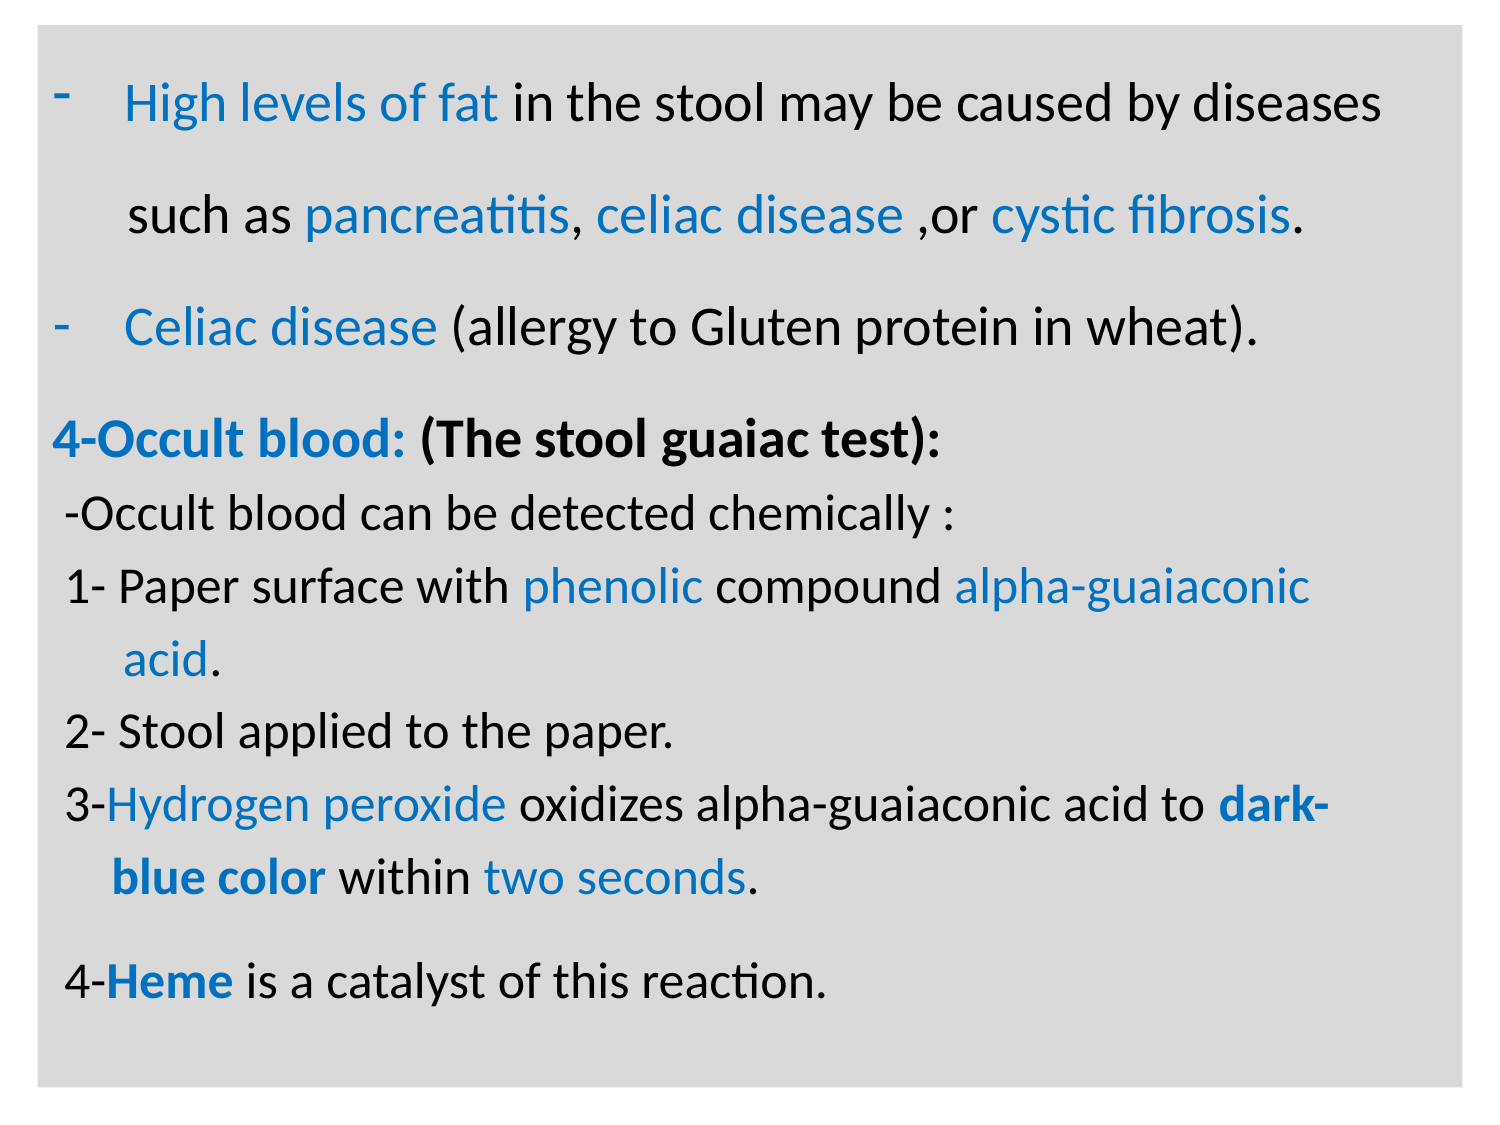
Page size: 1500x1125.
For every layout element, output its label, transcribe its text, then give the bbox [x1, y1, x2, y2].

subtitle High levels of fat in the stool may be caused by diseases such as pancreatitis, celiac disease ,or cystic fibrosis. Celiac disease (allergy to Gluten protein in wheat). 4-Occult blood: (The stool guaiac test): -Occult blood can be detected chemically : 1- Paper surface with phenolic compound alpha-guaiaconic acid. 2- Stool applied to the paper. 3-Hydrogen peroxide oxidizes alpha-guaiaconic acid to dark- blue color within two seconds. 4-Heme is a catalyst of this reaction. [37, 24, 1463, 1088]
